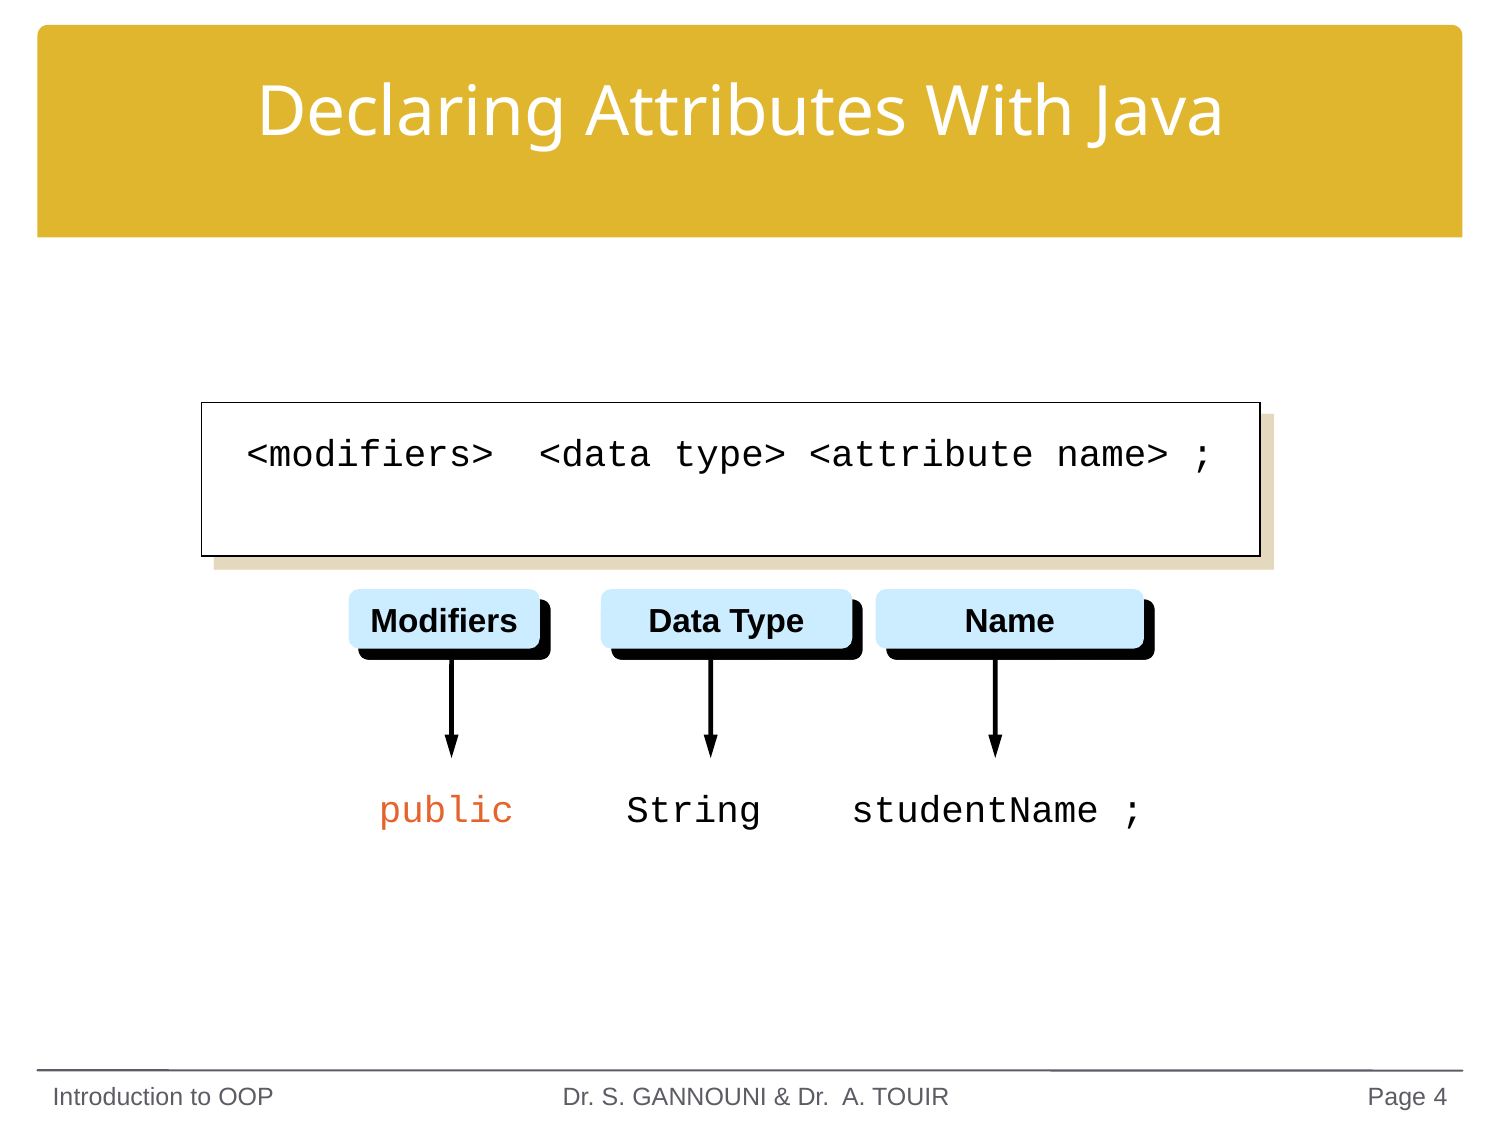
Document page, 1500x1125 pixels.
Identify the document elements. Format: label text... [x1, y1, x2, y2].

text_box [445, 659, 458, 759]
slide_number Page 4 [1112, 1069, 1463, 1123]
text_box Modifiers [349, 589, 539, 648]
title Declaring Attributes With Java [0, 58, 1500, 158]
slide_number Introduction to OOP [37, 1069, 388, 1123]
footer Dr. S. GANNOUNI & Dr. A. TOUIR [474, 1069, 1038, 1123]
text_box [704, 659, 717, 759]
text_box public String studentName ; [289, 777, 1214, 837]
text_box Data Type [601, 589, 852, 648]
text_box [201, 402, 1288, 557]
text_box [989, 659, 1002, 759]
text_box Name [876, 589, 1144, 648]
